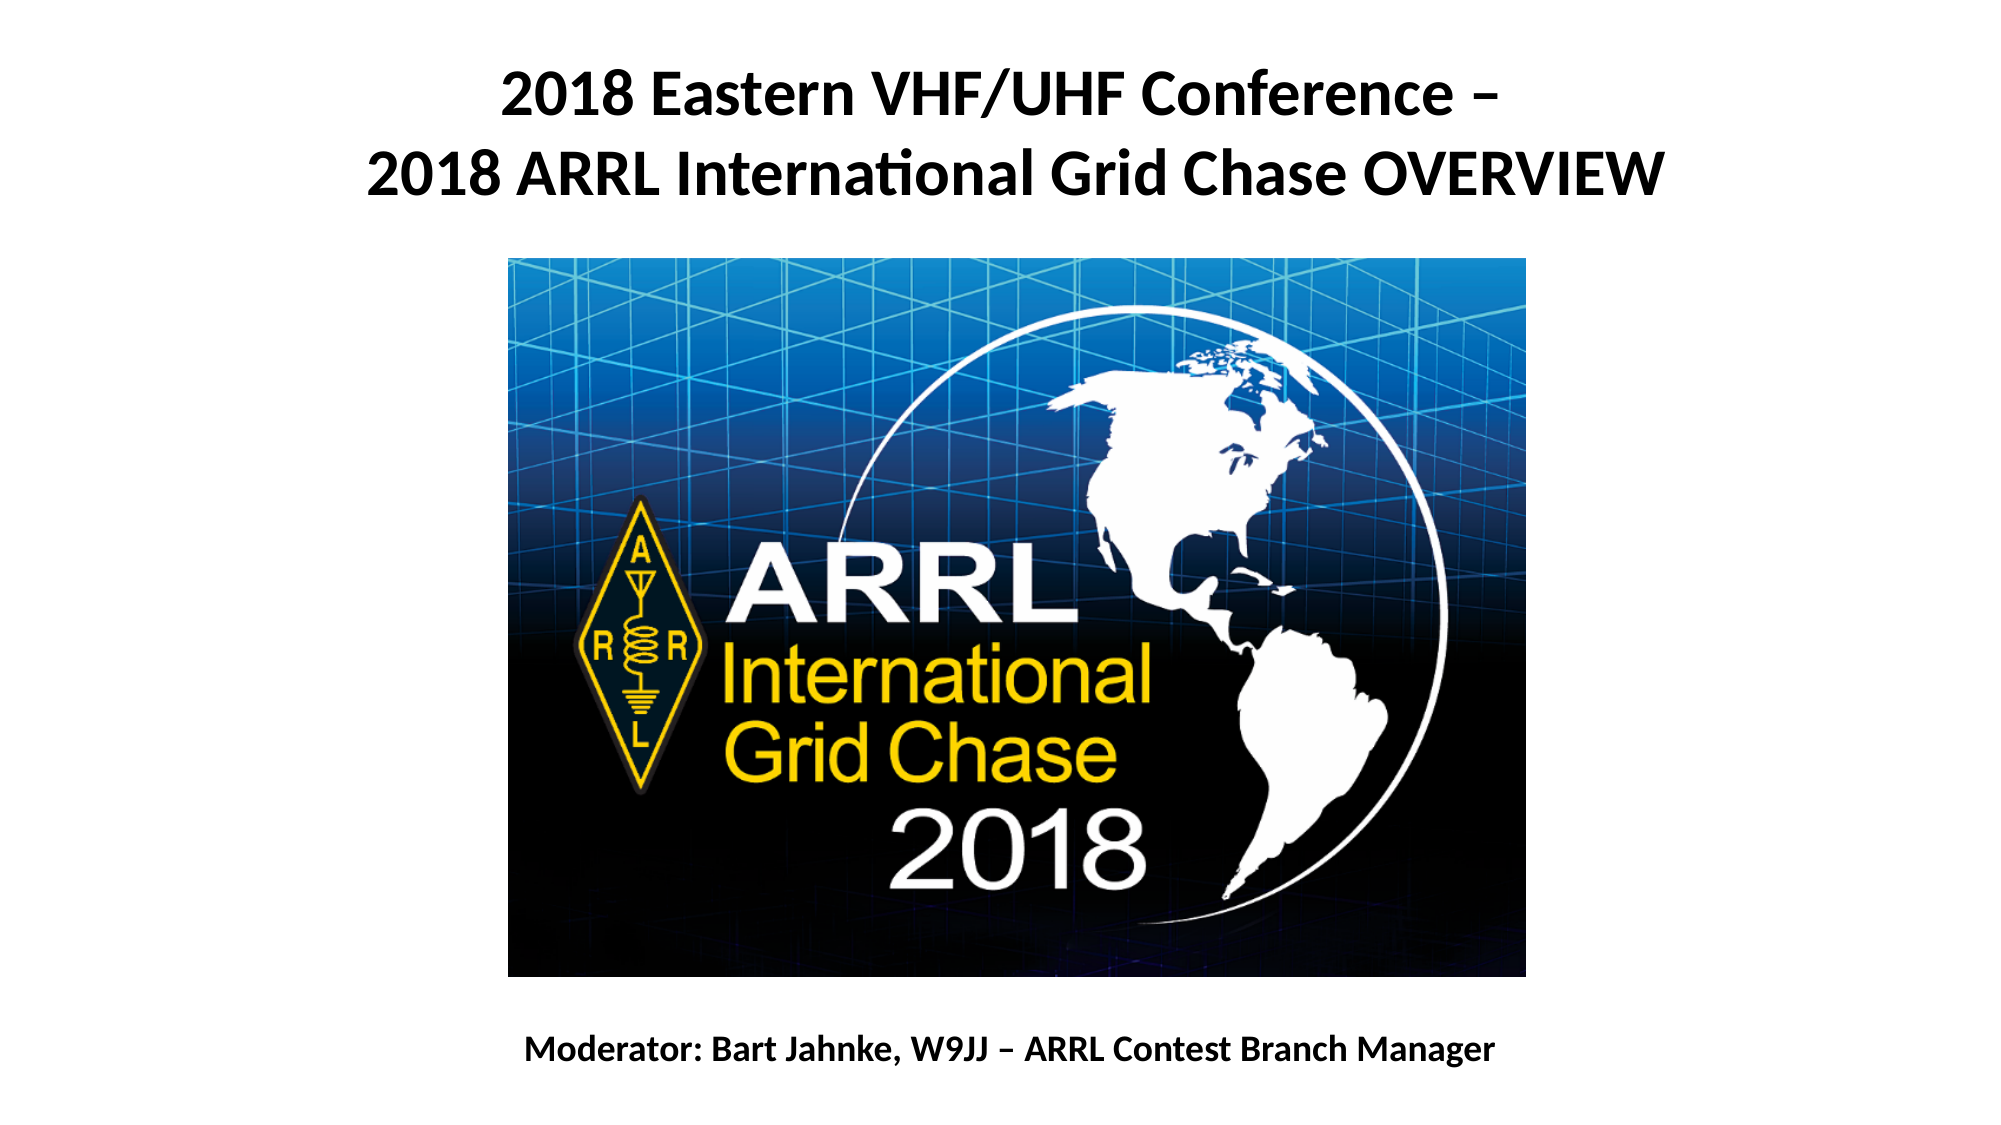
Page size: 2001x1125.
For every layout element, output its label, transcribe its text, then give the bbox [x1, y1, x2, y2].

text_box 2018 Eastern VHF/UHF Conference – 2018 ARRL International Grid Chase OVERVIEW [34, 41, 2000, 216]
picture [508, 258, 1526, 977]
text_box Moderator: Bart Jahnke, W9JJ – ARRL Contest Branch Manager [436, 1016, 1585, 1077]
